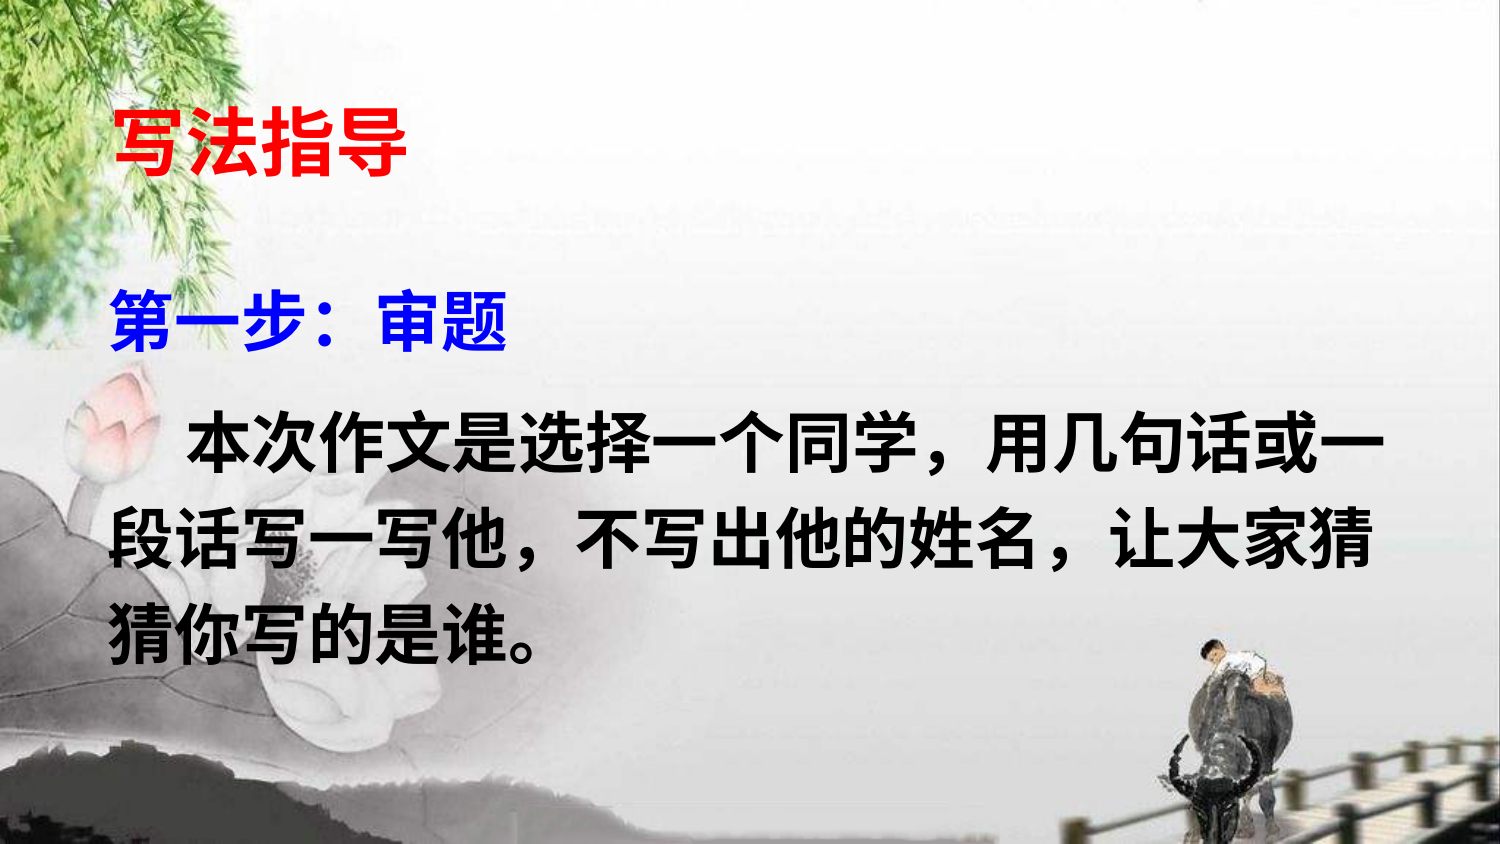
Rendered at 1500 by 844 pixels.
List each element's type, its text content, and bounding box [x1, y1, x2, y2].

text_box 写法指导 [95, 87, 426, 193]
picture [0, 0, 1500, 844]
text_box 第一步：审题 本次作文是选择一个同学，用几句话或一段话写一写他，不写出他的姓名，让大家猜猜你写的是谁。 [93, 256, 1419, 680]
